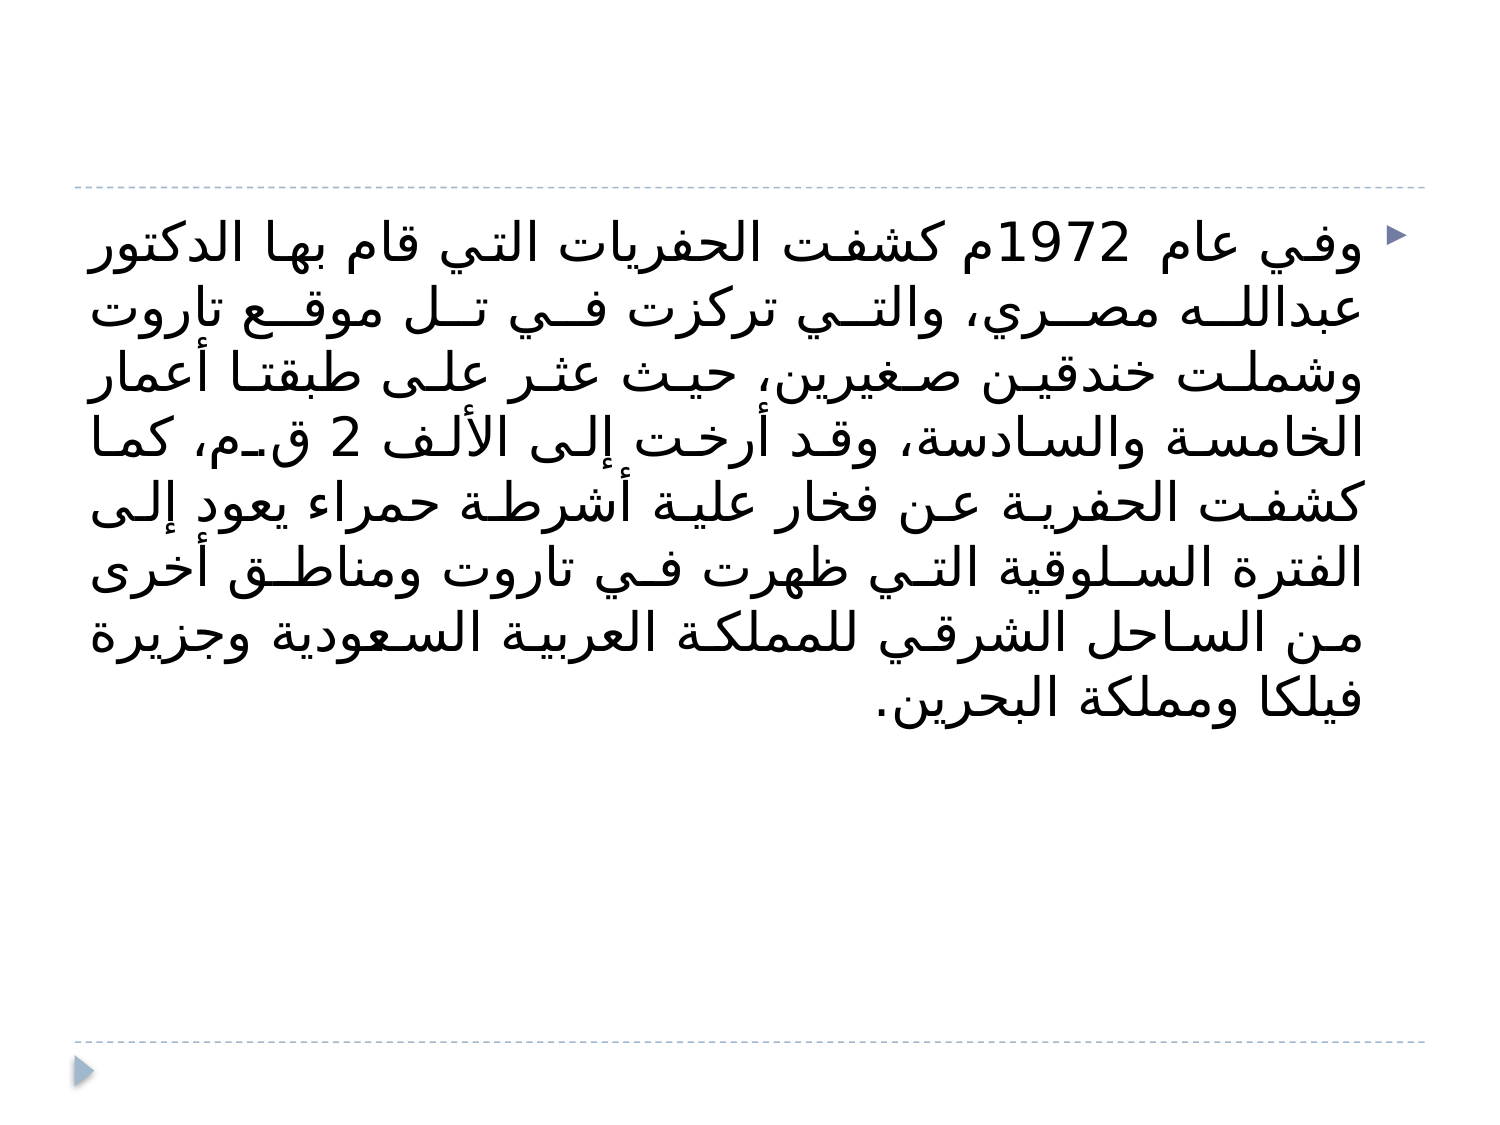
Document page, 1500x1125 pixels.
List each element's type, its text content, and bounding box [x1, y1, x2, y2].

list وفي عام 1972م كشفت الحفريات التي قام بها الدكتور عبدالله مصري، والتي تركزت في تل موقع تاروت وشملت خندقين صغيرين، حيث عثر على طبقتا أعمار الخامسة والسادسة، وقد أرخت إلى الألف 2 ق.م، كما كشفت الحفرية عن فخار علية أشرطة حمراء يعود إلى الفترة السلوقية التي ظهرت في تاروت ومناطق أخرى من الساحل الشرقي للمملكة العربية السعودية وجزيرة فيلكا ومملكة البحرين. [75, 200, 1425, 1010]
